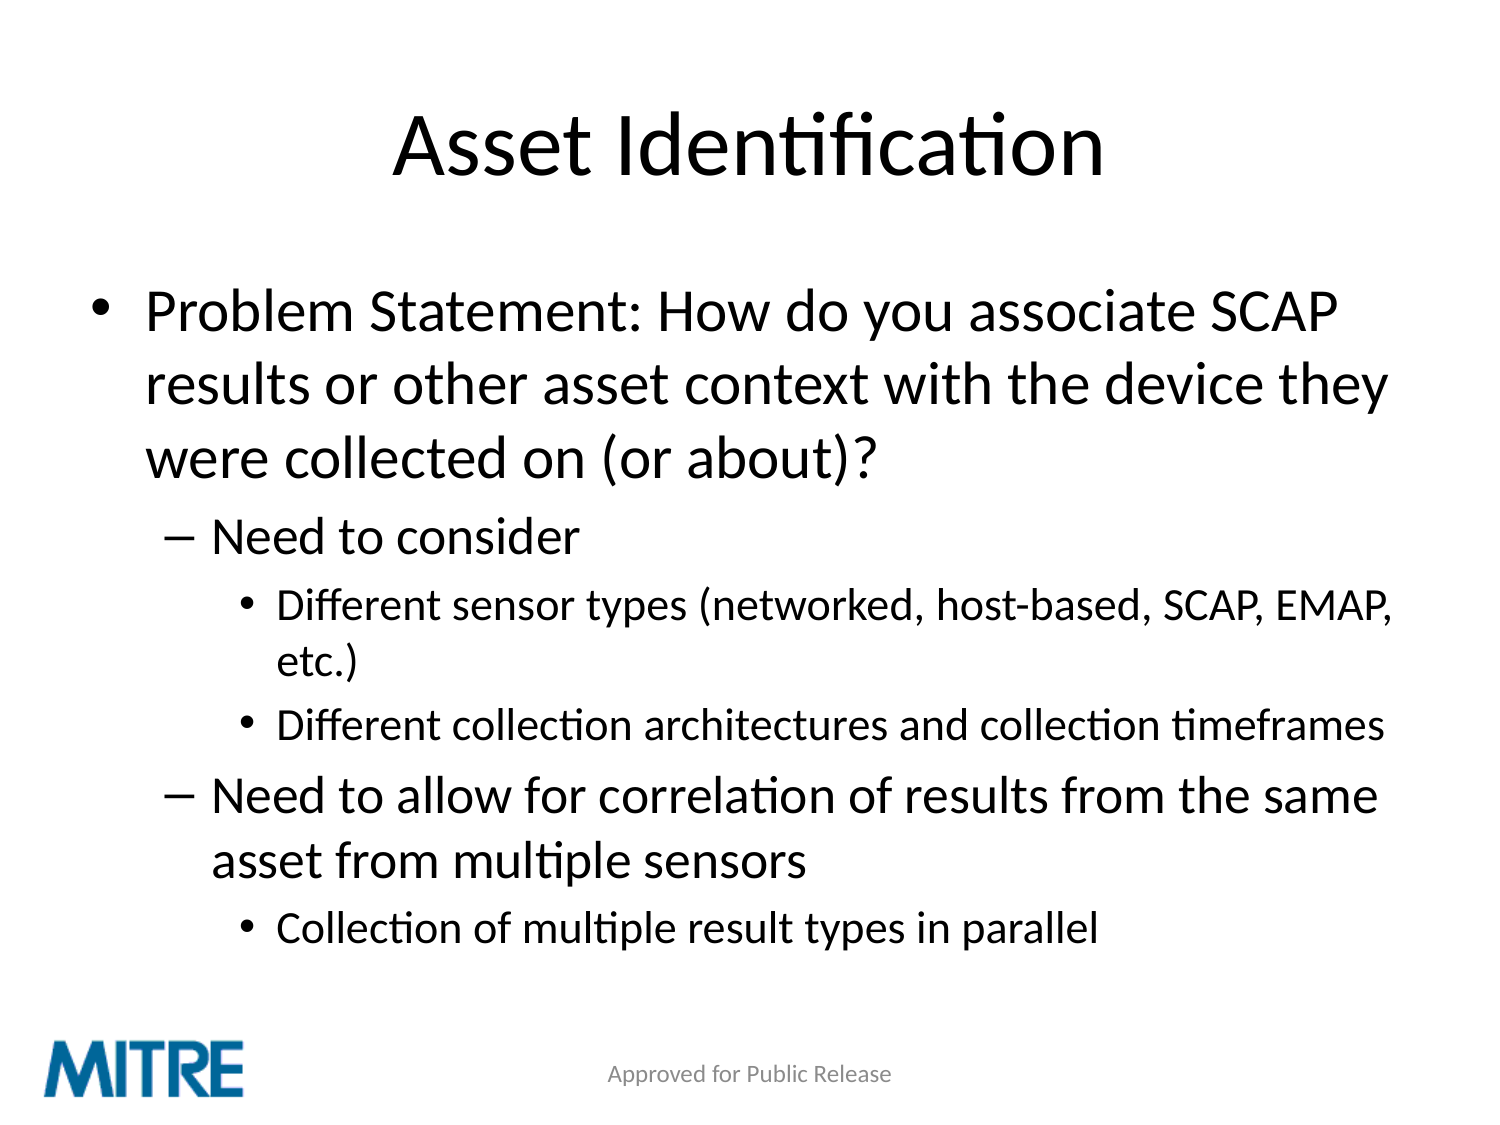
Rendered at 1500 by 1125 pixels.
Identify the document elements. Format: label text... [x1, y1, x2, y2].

picture [37, 1033, 250, 1103]
footer Approved for Public Release [512, 1042, 988, 1103]
list Problem Statement: How do you associate SCAP results or other asset context with the device they were collected on (or about)? Need to consider Different sensor types (networked, host-based, SCAP, EMAP, etc.) Different collection architectures and collection timeframes Need to allow for correlation of results from the same asset from multiple sensors Collection of multiple result types in parallel [75, 262, 1425, 1005]
title Asset Identification [75, 45, 1425, 233]
